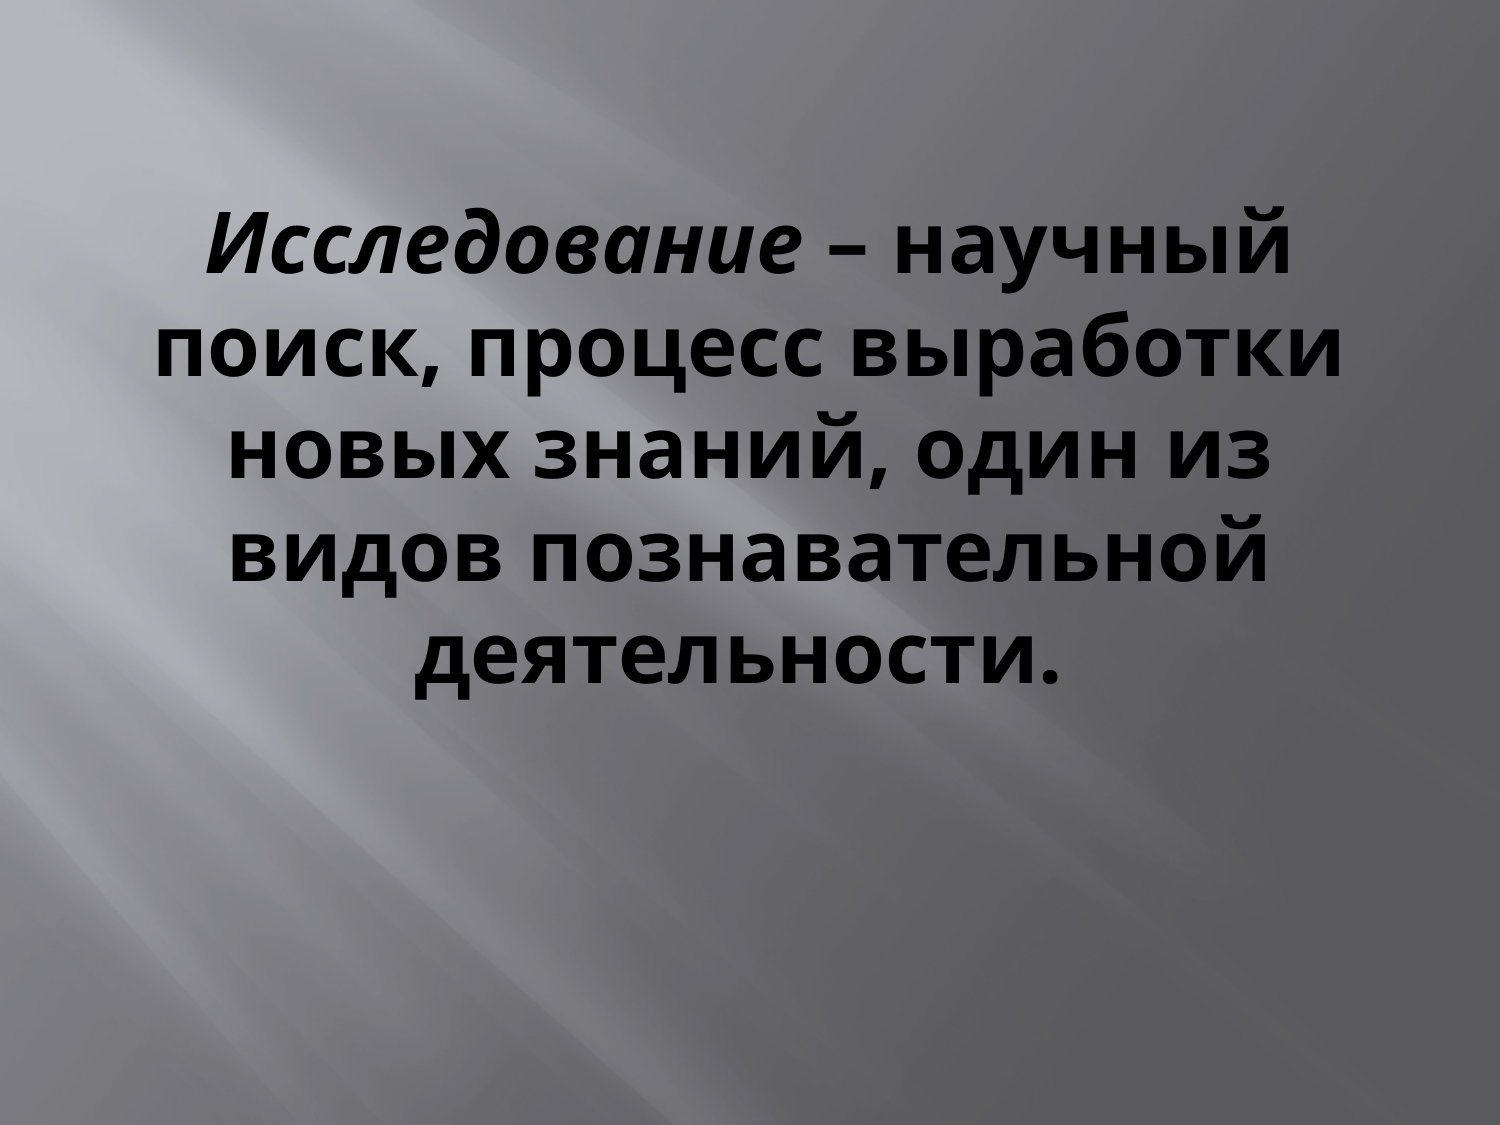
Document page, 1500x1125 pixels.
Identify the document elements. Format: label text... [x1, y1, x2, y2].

title Исследование – научный поиск, процесс выработки новых знаний, один из видов познавательной деятельности. [75, 45, 1425, 844]
